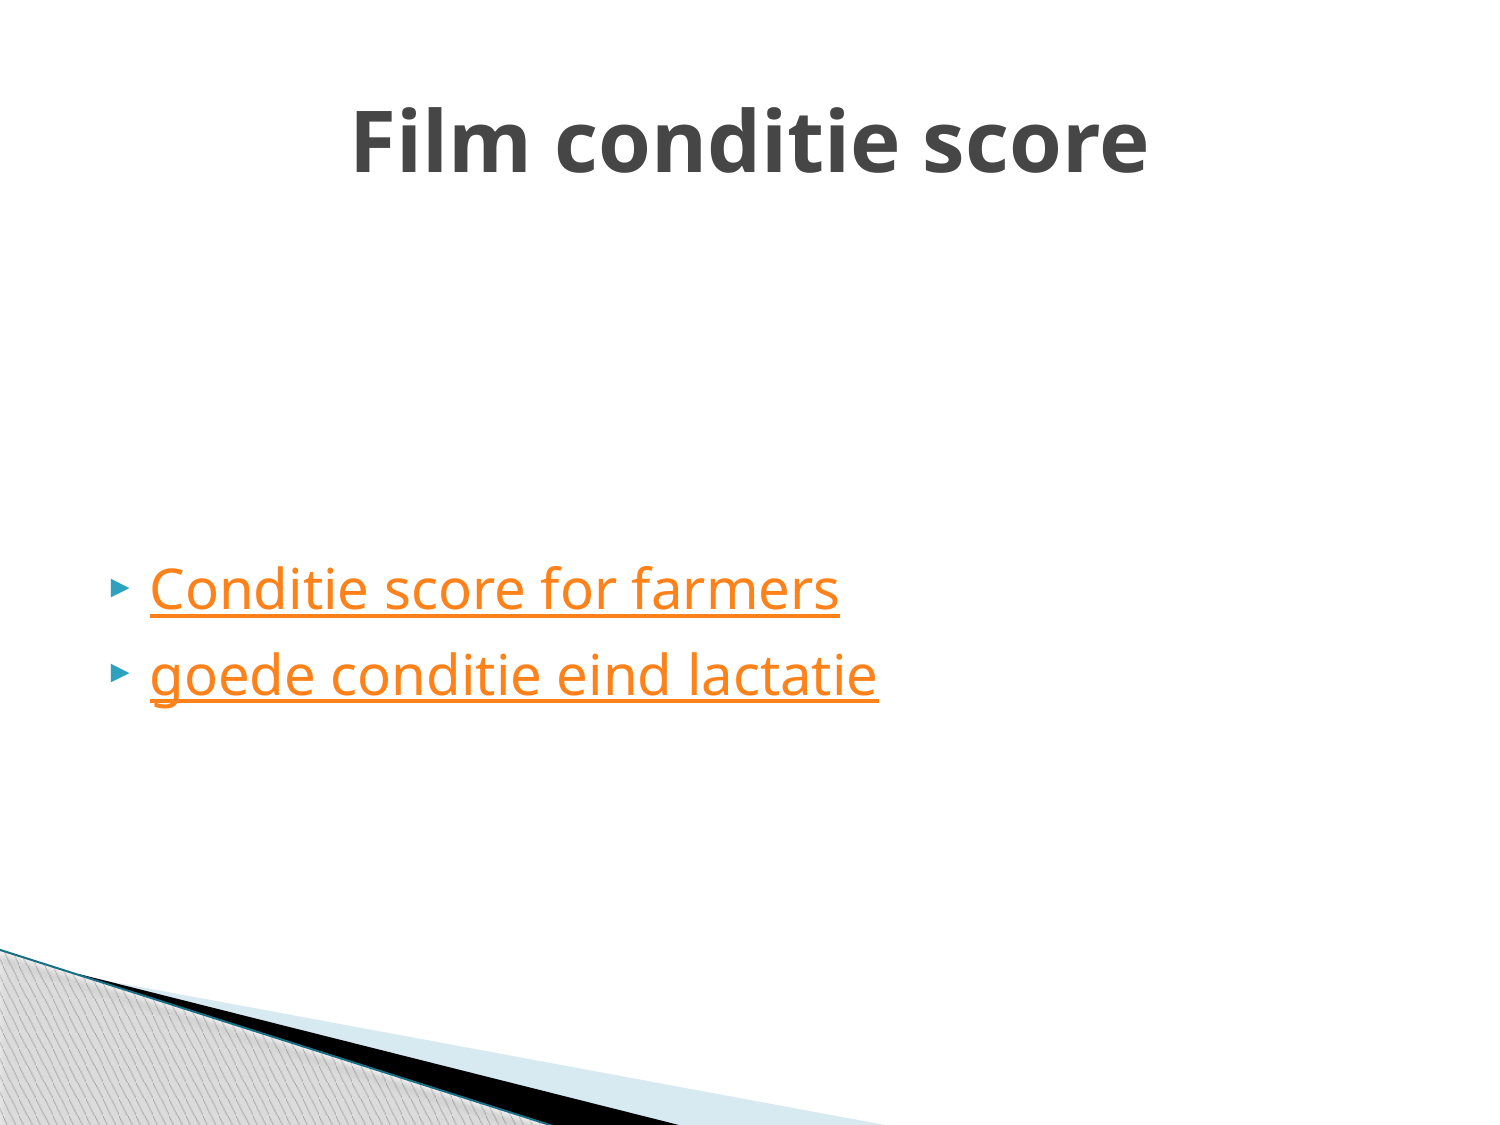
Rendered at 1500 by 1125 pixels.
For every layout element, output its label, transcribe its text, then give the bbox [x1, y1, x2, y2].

title Film conditie score [75, 45, 1425, 233]
list Conditie score for farmers goede conditie eind lactatie [75, 243, 1425, 986]
